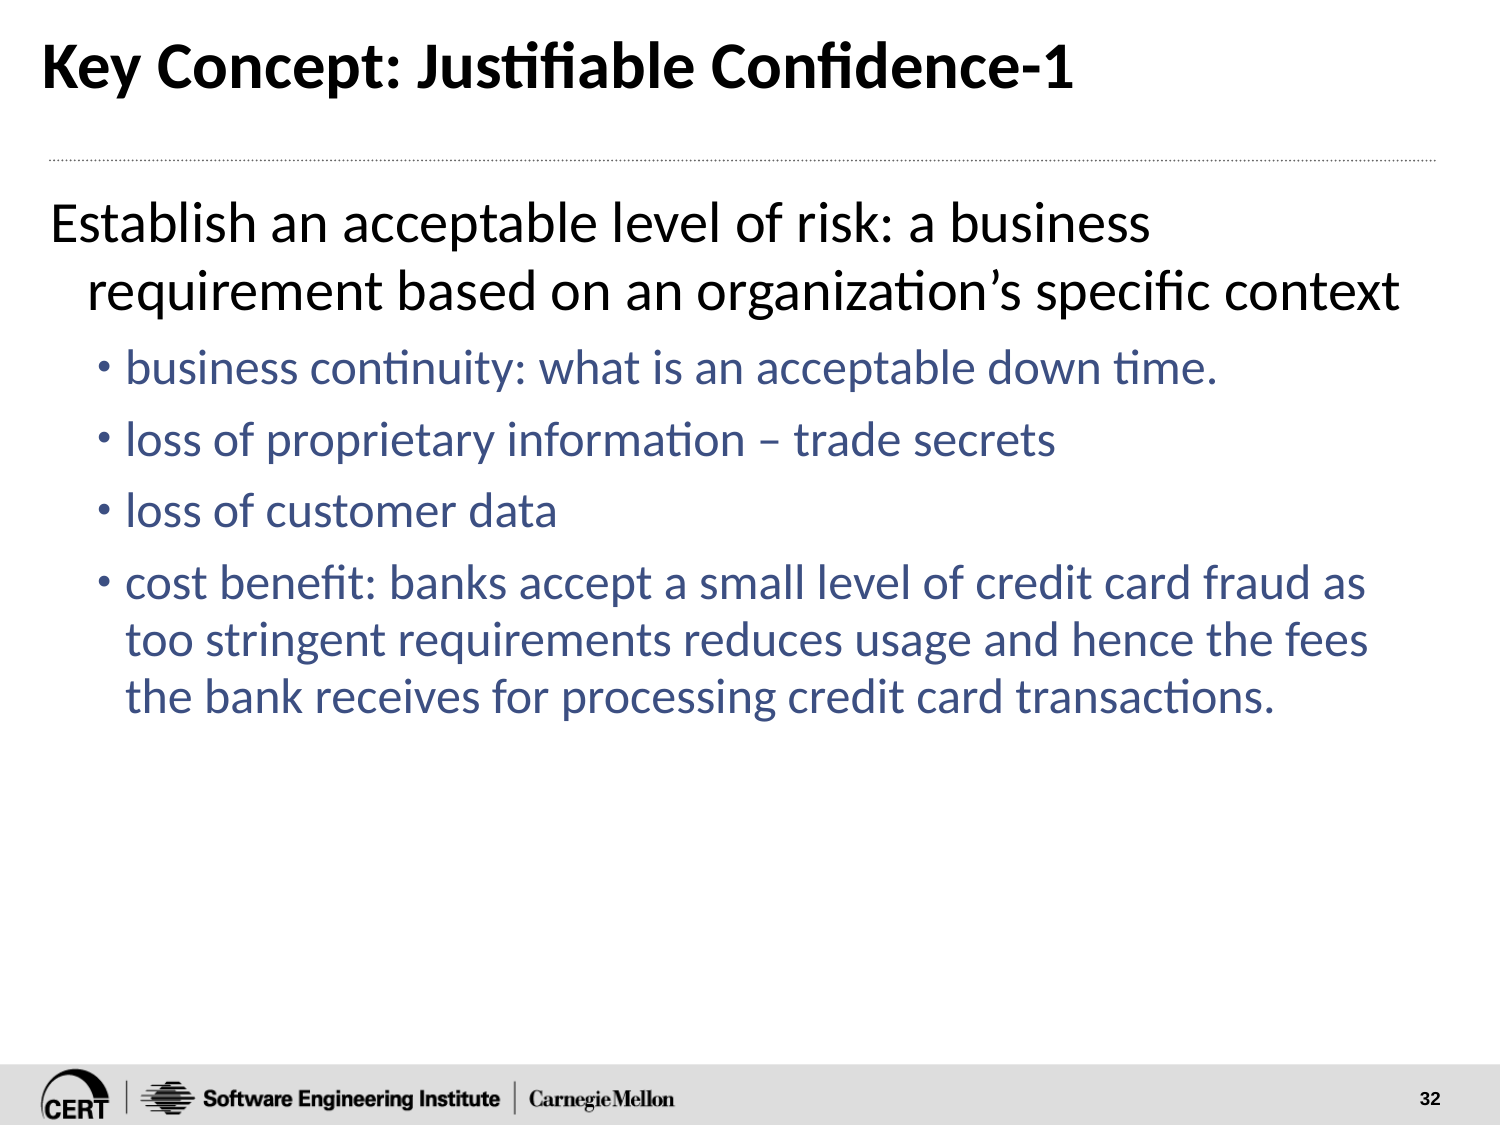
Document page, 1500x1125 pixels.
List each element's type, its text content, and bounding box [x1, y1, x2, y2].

picture [24, 1065, 688, 1125]
title Key Concept: Justifiable Confidence-1 [42, 37, 1434, 155]
list Establish an acceptable level of risk: a business requirement based on an organization’s specific context business continuity: what is an acceptable down time. loss of proprietary information – trade secrets loss of customer data cost benefit: banks accept a small level of credit card fraud as too stringent requirements reduces usage and hence the fees the bank receives for processing credit card transactions. [49, 187, 1438, 1001]
